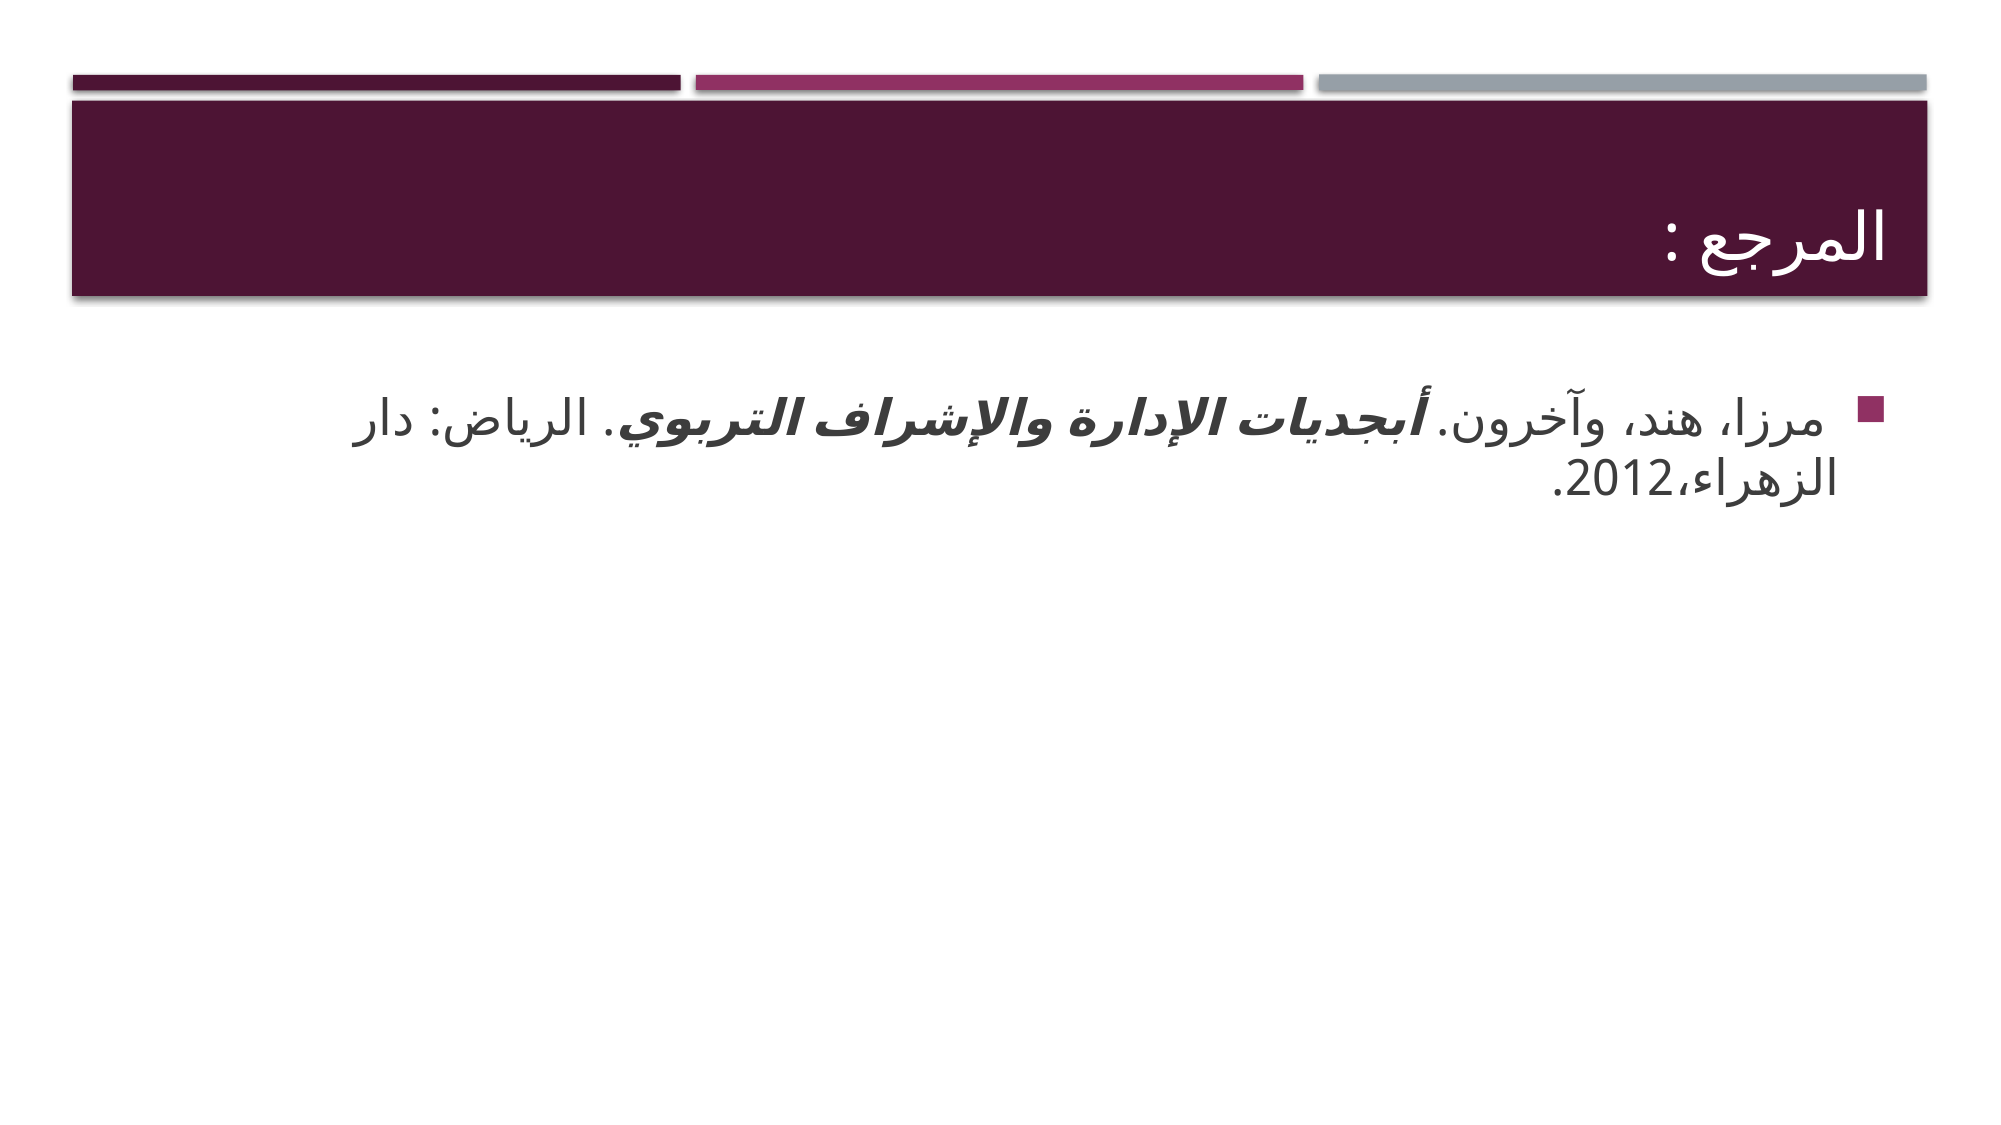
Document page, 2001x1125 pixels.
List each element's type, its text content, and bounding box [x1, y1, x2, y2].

list مرزا، هند، وآخرون. أبجديات الإدارة والإشراف التربوي. الرياض: دار الزهراء،2012. [95, 0, 1905, 962]
